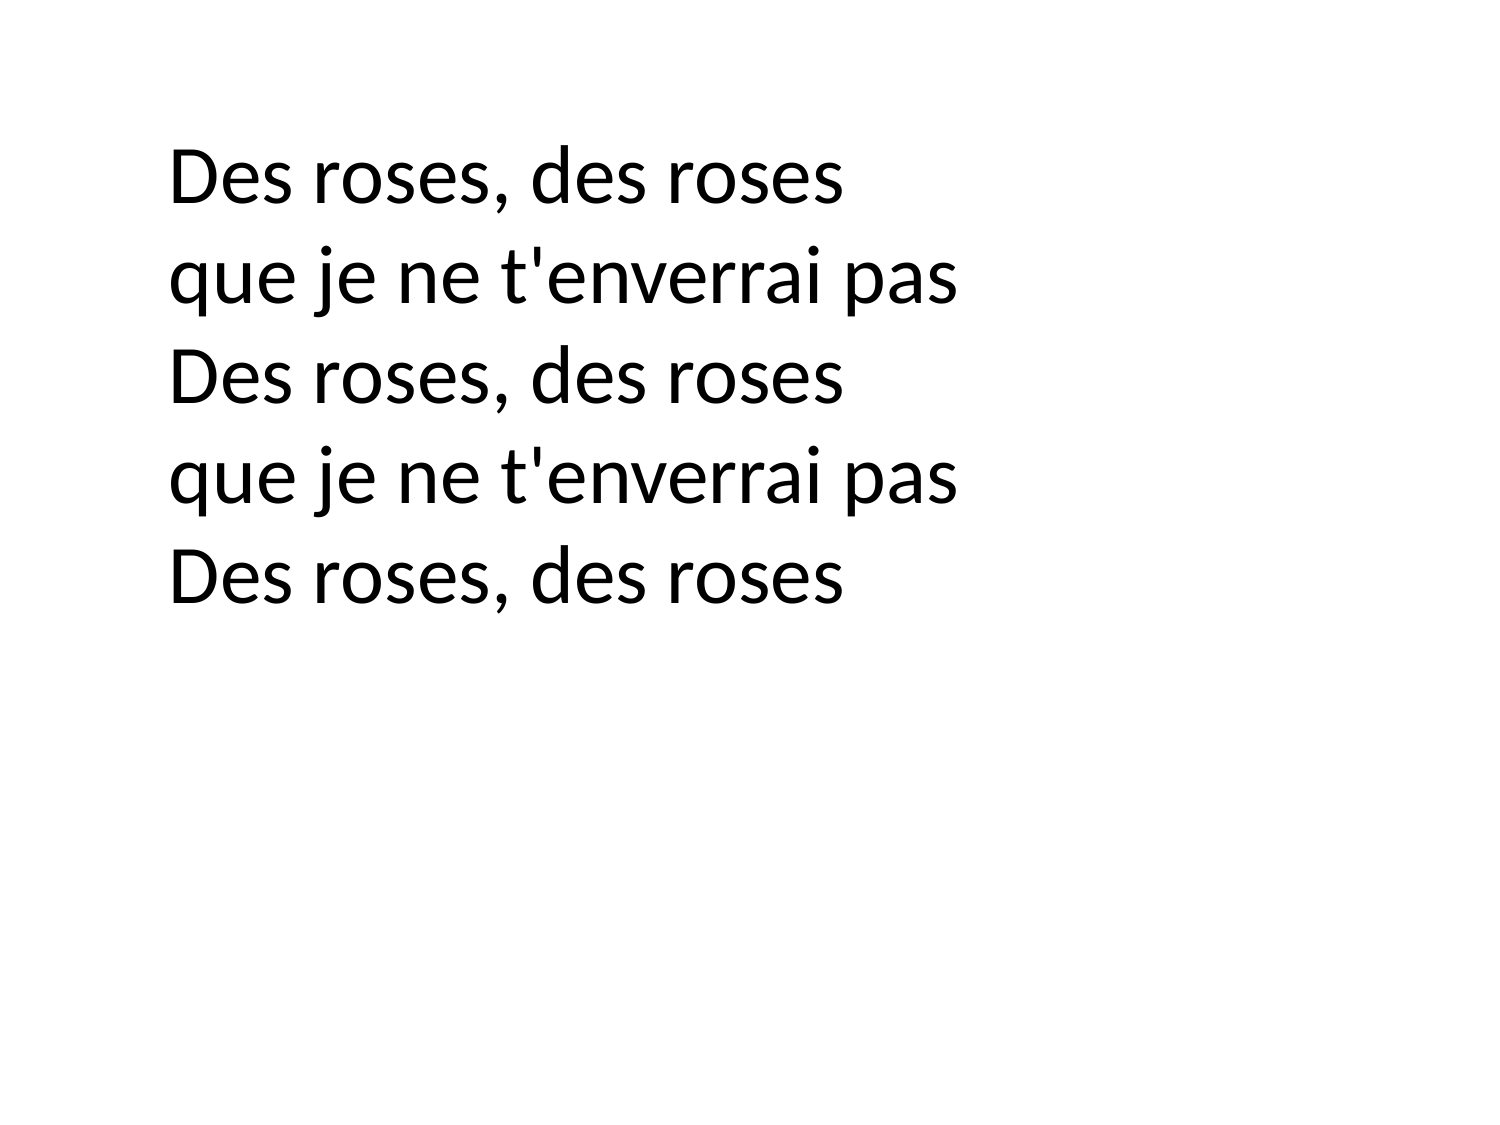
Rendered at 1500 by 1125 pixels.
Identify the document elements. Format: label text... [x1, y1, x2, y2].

text_box Des roses, des roses que je ne t'enverrai pas Des roses, des roses que je ne t'enverrai pas Des roses, des roses [154, 112, 975, 628]
